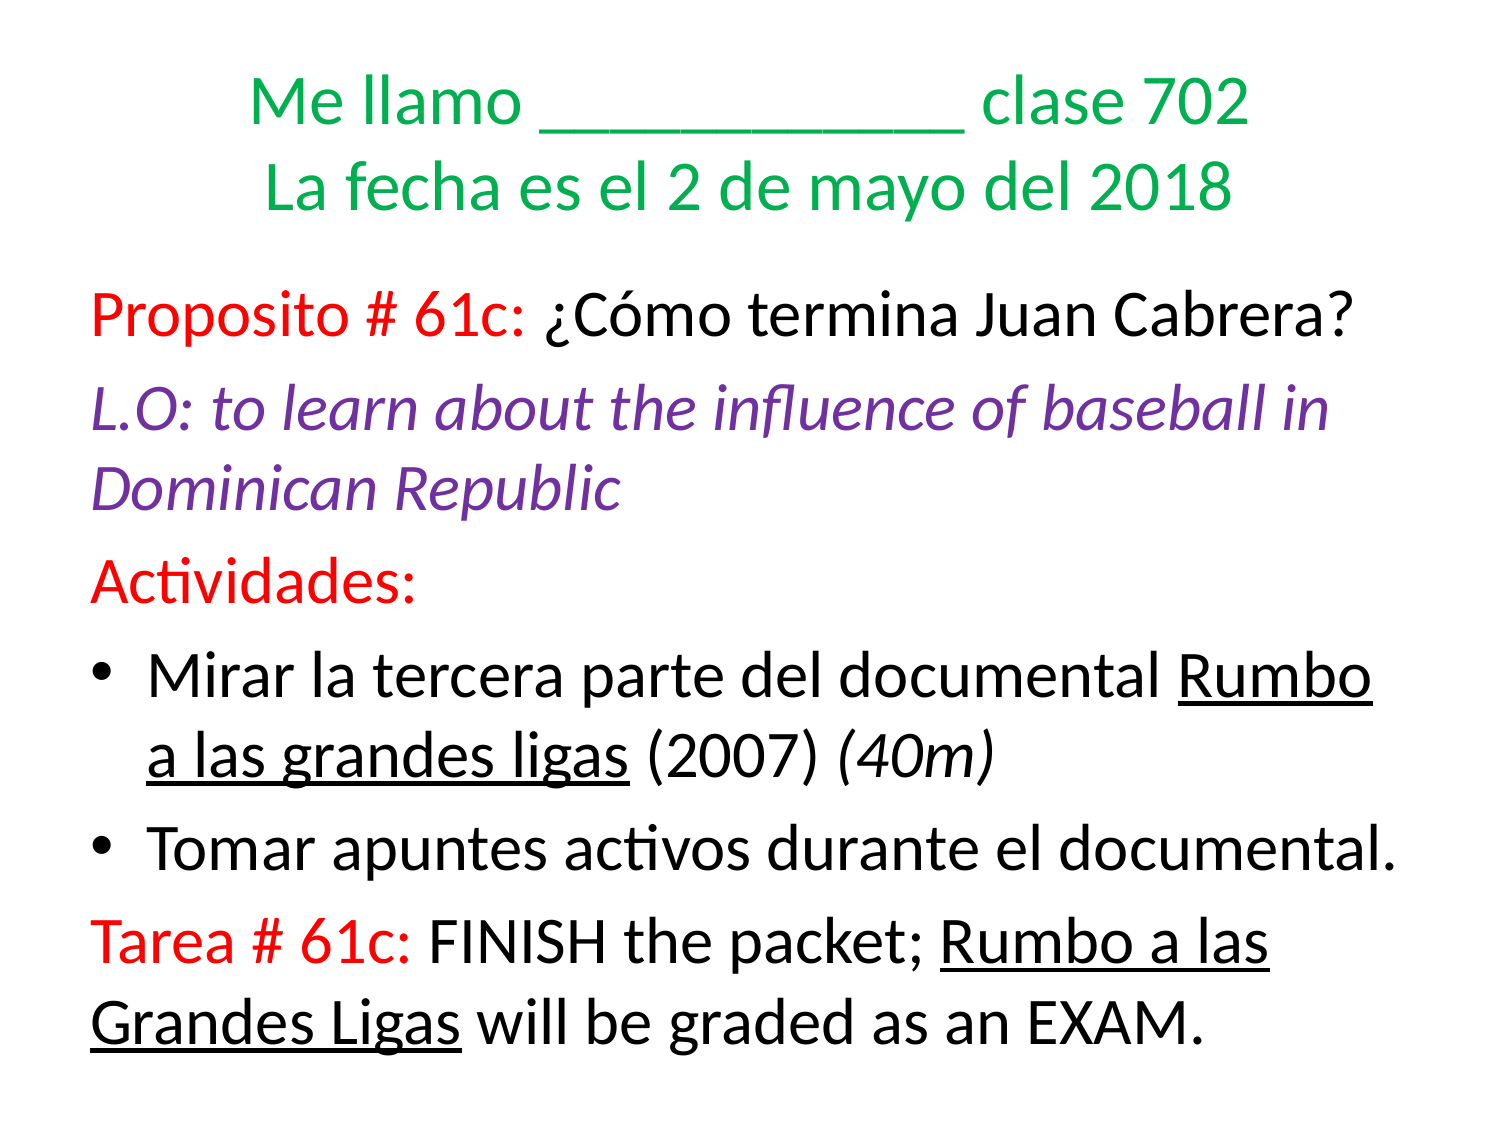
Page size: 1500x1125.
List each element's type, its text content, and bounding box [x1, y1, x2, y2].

title Me llamo ____________ clase 702 La fecha es el 2 de mayo del 2018 [75, 45, 1425, 233]
list Proposito # 61c: ¿Cómo termina Juan Cabrera? L.O: to learn about the influence of baseball in Dominican Republic Actividades: Mirar la tercera parte del documental Rumbo a las grandes ligas (2007) (40m) Tomar apuntes activos durante el documental. Tarea # 61c: FINISH the packet; Rumbo a las Grandes Ligas will be graded as an EXAM. [75, 262, 1425, 1100]
